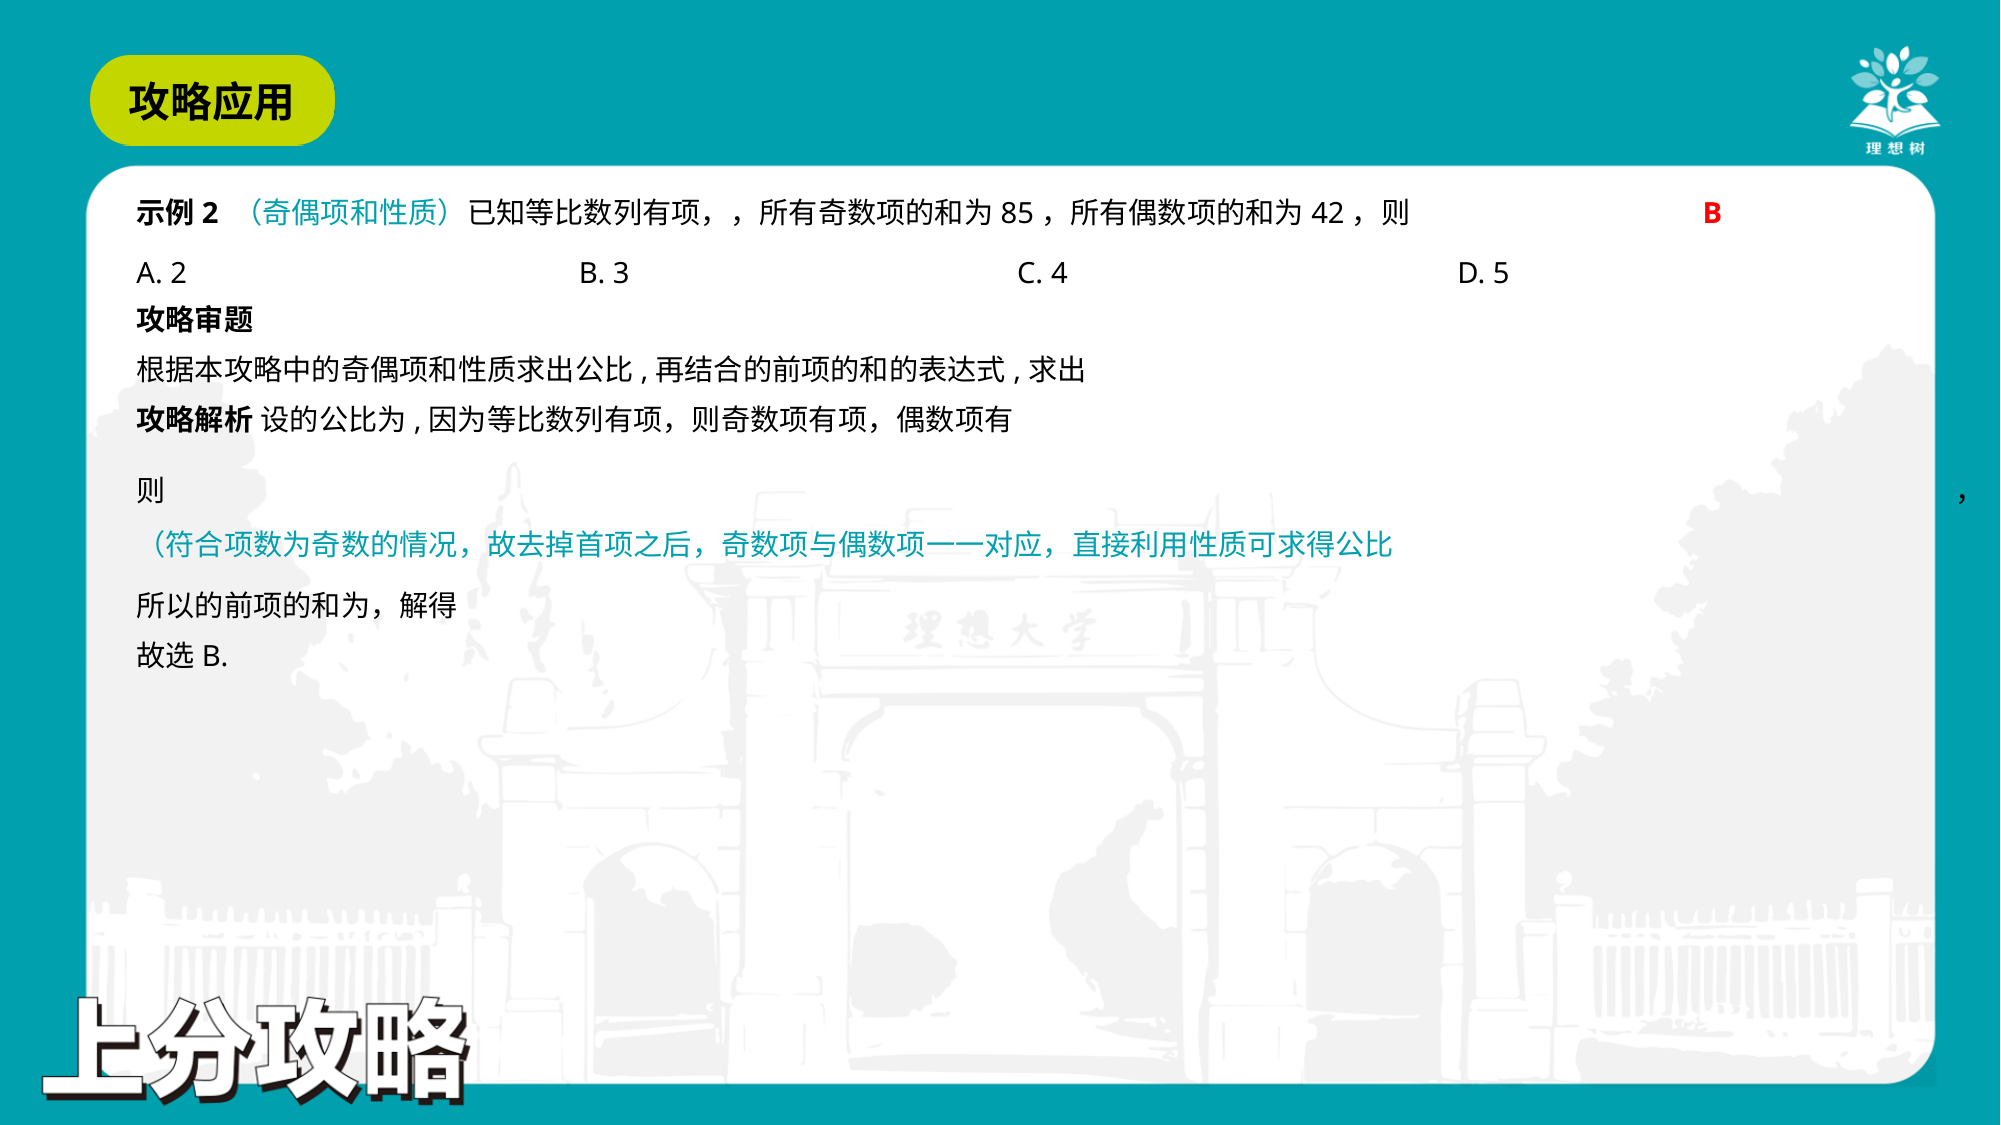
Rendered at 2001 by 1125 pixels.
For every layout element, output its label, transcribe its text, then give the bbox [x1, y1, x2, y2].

text_box A. 2 B. 3 C. 4 D. 5 [136, 224, 1865, 283]
picture [0, 0, 2000, 1125]
text_box B [1694, 176, 1731, 223]
